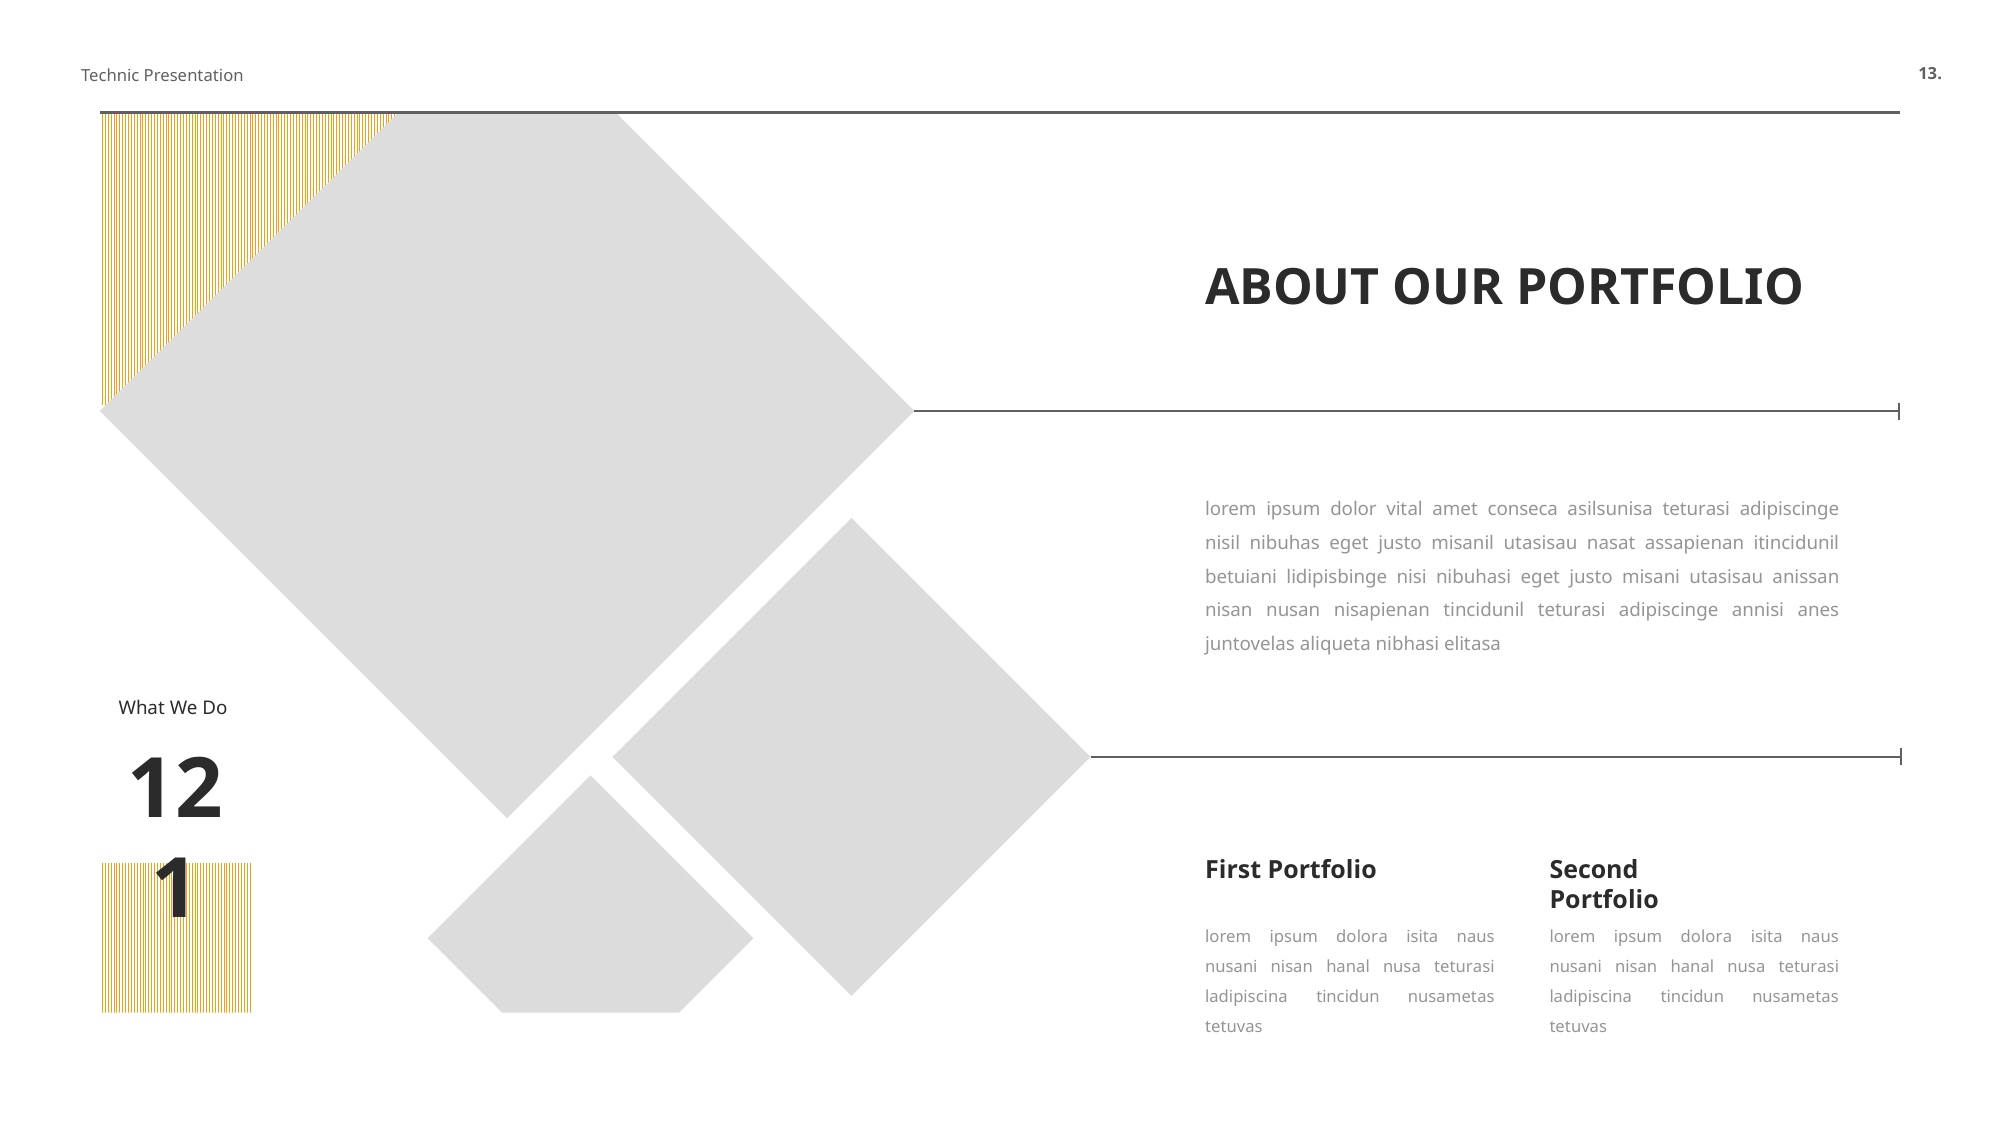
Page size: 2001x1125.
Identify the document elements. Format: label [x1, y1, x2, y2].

text_box [913, 402, 1900, 420]
text_box [1090, 748, 1901, 766]
text_box [1190, 845, 1510, 1012]
text_box [99, 688, 252, 844]
text_box [83, 55, 1918, 93]
text_box [1534, 845, 1854, 1012]
text_box [0, 0, 2000, 1125]
